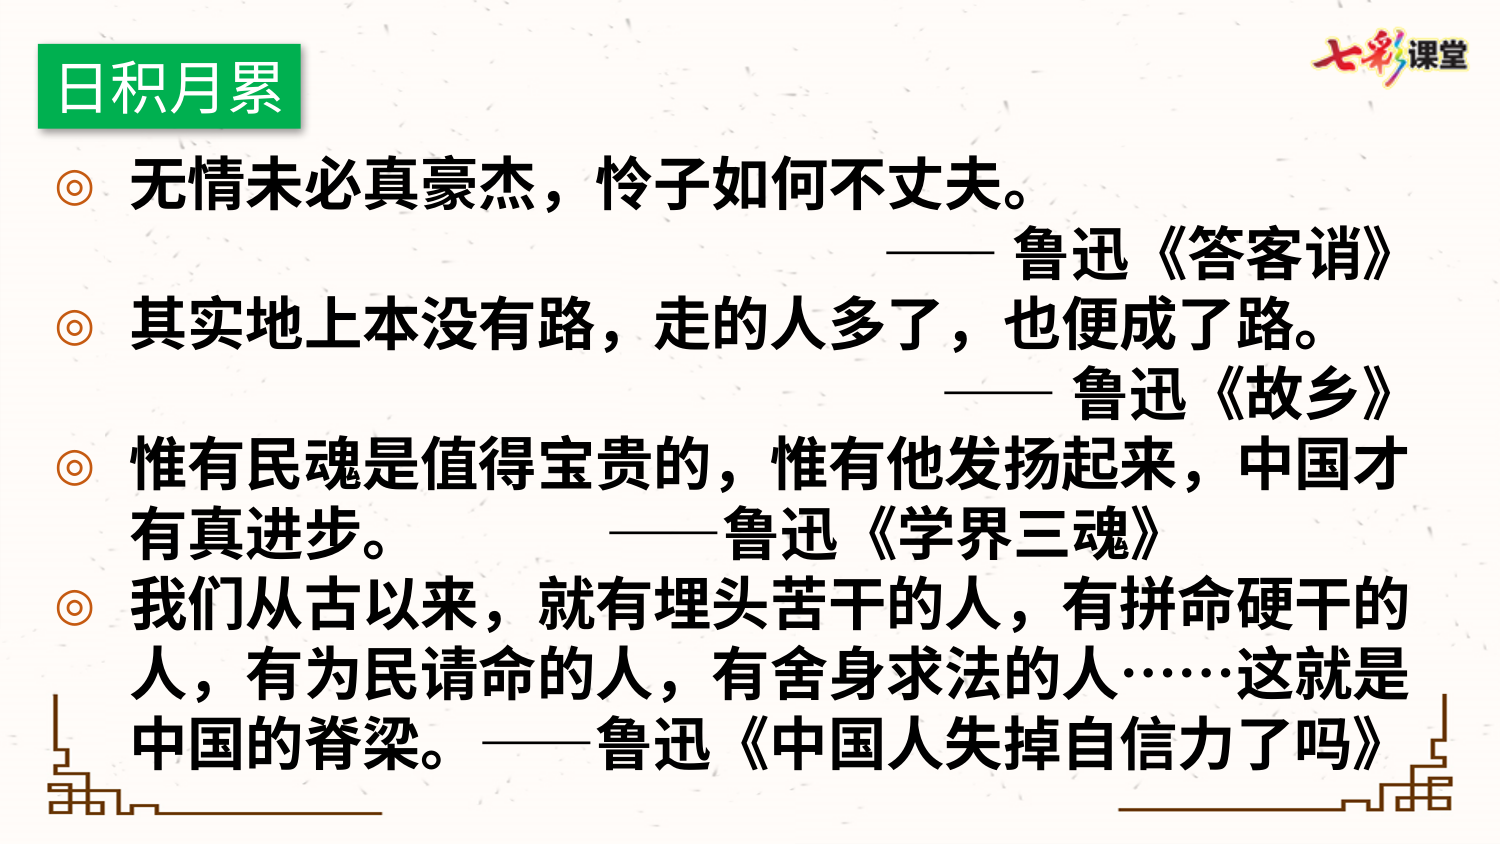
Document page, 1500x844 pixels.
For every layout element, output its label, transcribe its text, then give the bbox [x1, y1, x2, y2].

picture [0, 0, 1500, 844]
text_box 日积月累 [37, 43, 301, 129]
text_box 无情未必真豪杰，怜子如何不丈夫。 ——鲁迅《答客诮》 其实地上本没有路，走的人多了，也便成了路。 ——鲁迅《故乡》 惟有民魂是值得宝贵的，惟有他发扬起来，中国才有真进步。 ——鲁迅《学界三魂》 我们从古以来，就有埋头苦干的人，有拼命硬干的人，有为民请命的人，有舍身求法的人……这就是中国的脊梁。——鲁迅《中国人失掉自信力了吗》 [39, 139, 1436, 785]
